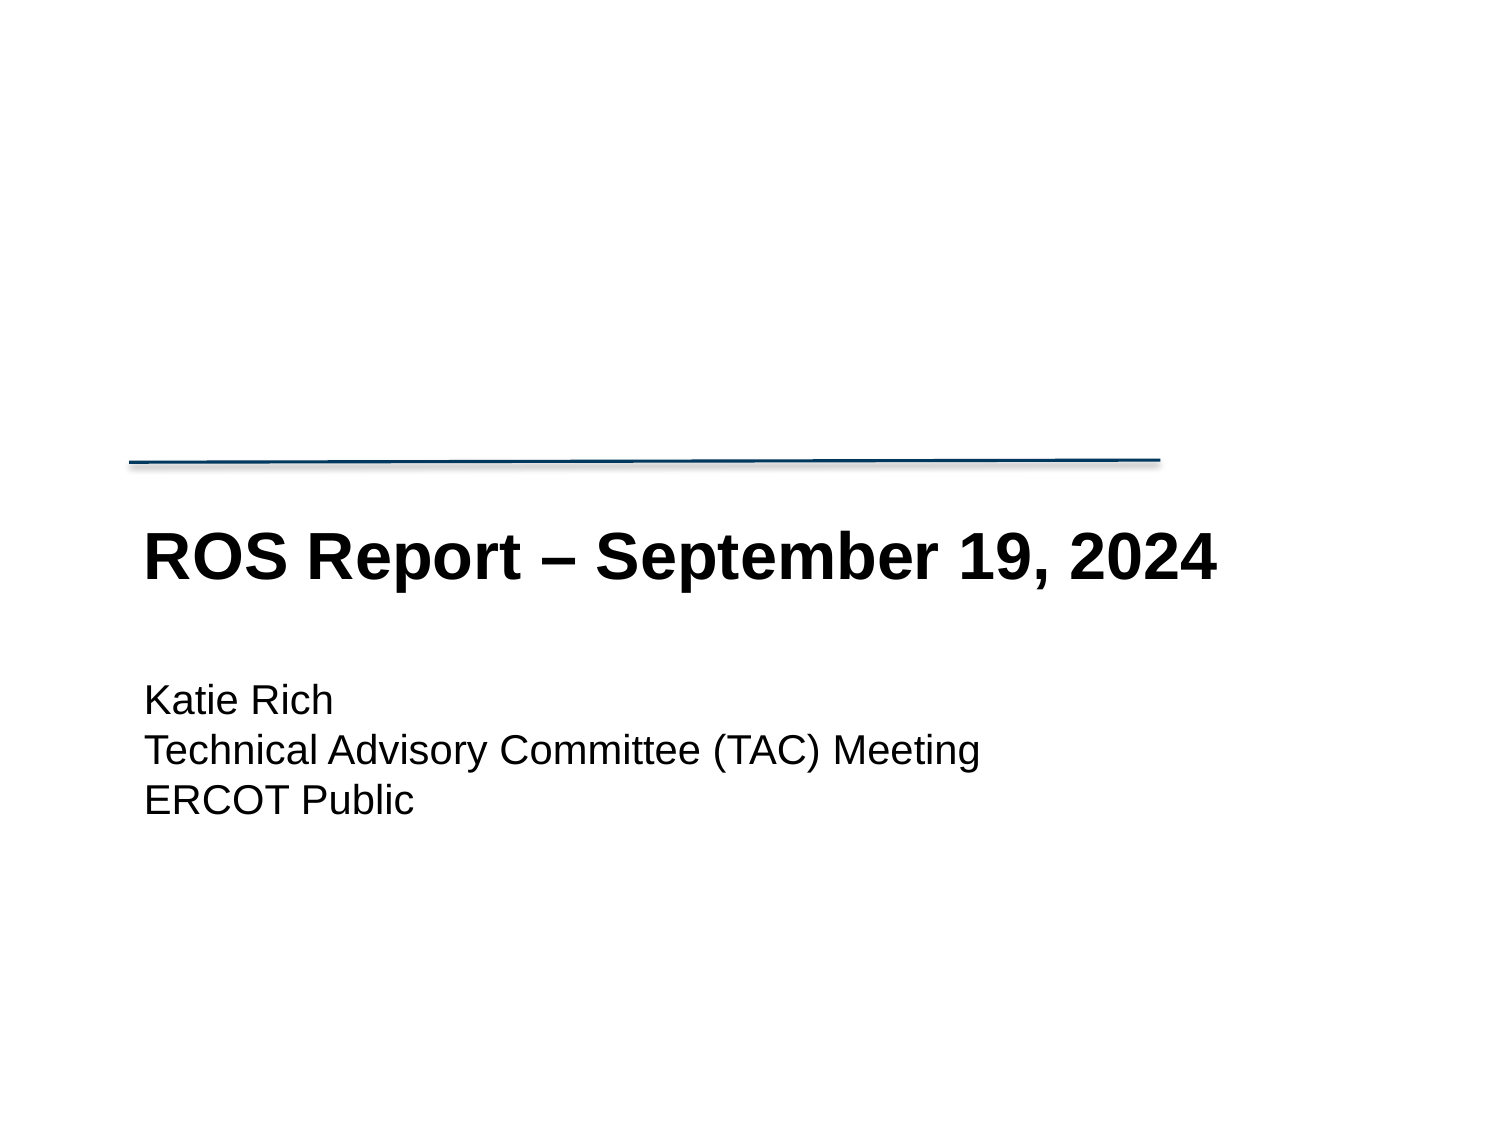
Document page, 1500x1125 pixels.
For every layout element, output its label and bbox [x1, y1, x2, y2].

text_box [128, 459, 1367, 845]
